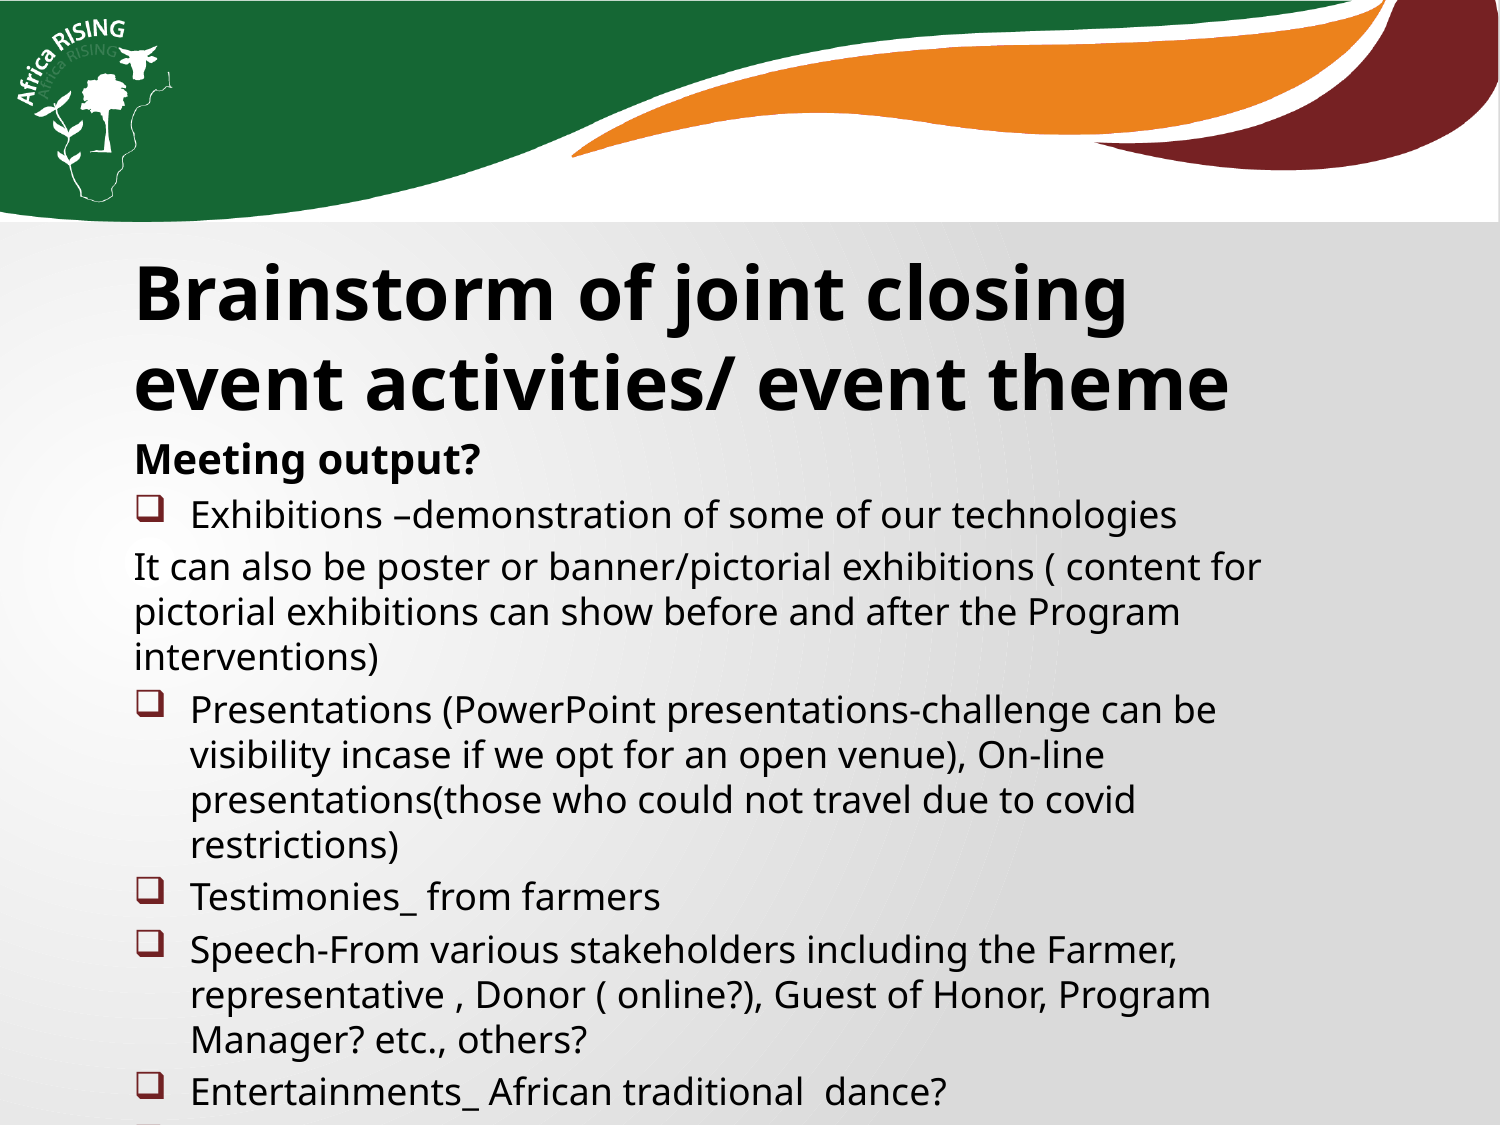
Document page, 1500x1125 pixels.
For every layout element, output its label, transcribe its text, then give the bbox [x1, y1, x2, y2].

list Brainstorm of joint closing event activities/ event theme Meeting output? Exhibitions –demonstration of some of our technologies It can also be poster or banner/pictorial exhibitions ( content for pictorial exhibitions can show before and after the Program interventions) Presentations (PowerPoint presentations-challenge can be visibility incase if we opt for an open venue), On-line presentations(those who could not travel due to covid restrictions) Testimonies_ from farmers Speech-From various stakeholders including the Farmer, representative , Donor ( online?), Guest of Honor, Program Manager? etc., others? Entertainments_ African traditional dance? Networking session (cocktails) Give aways_leaflets on key achievements/lessons etc.( partners to agree) [99, 237, 1350, 350]
picture [0, 0, 1499, 222]
